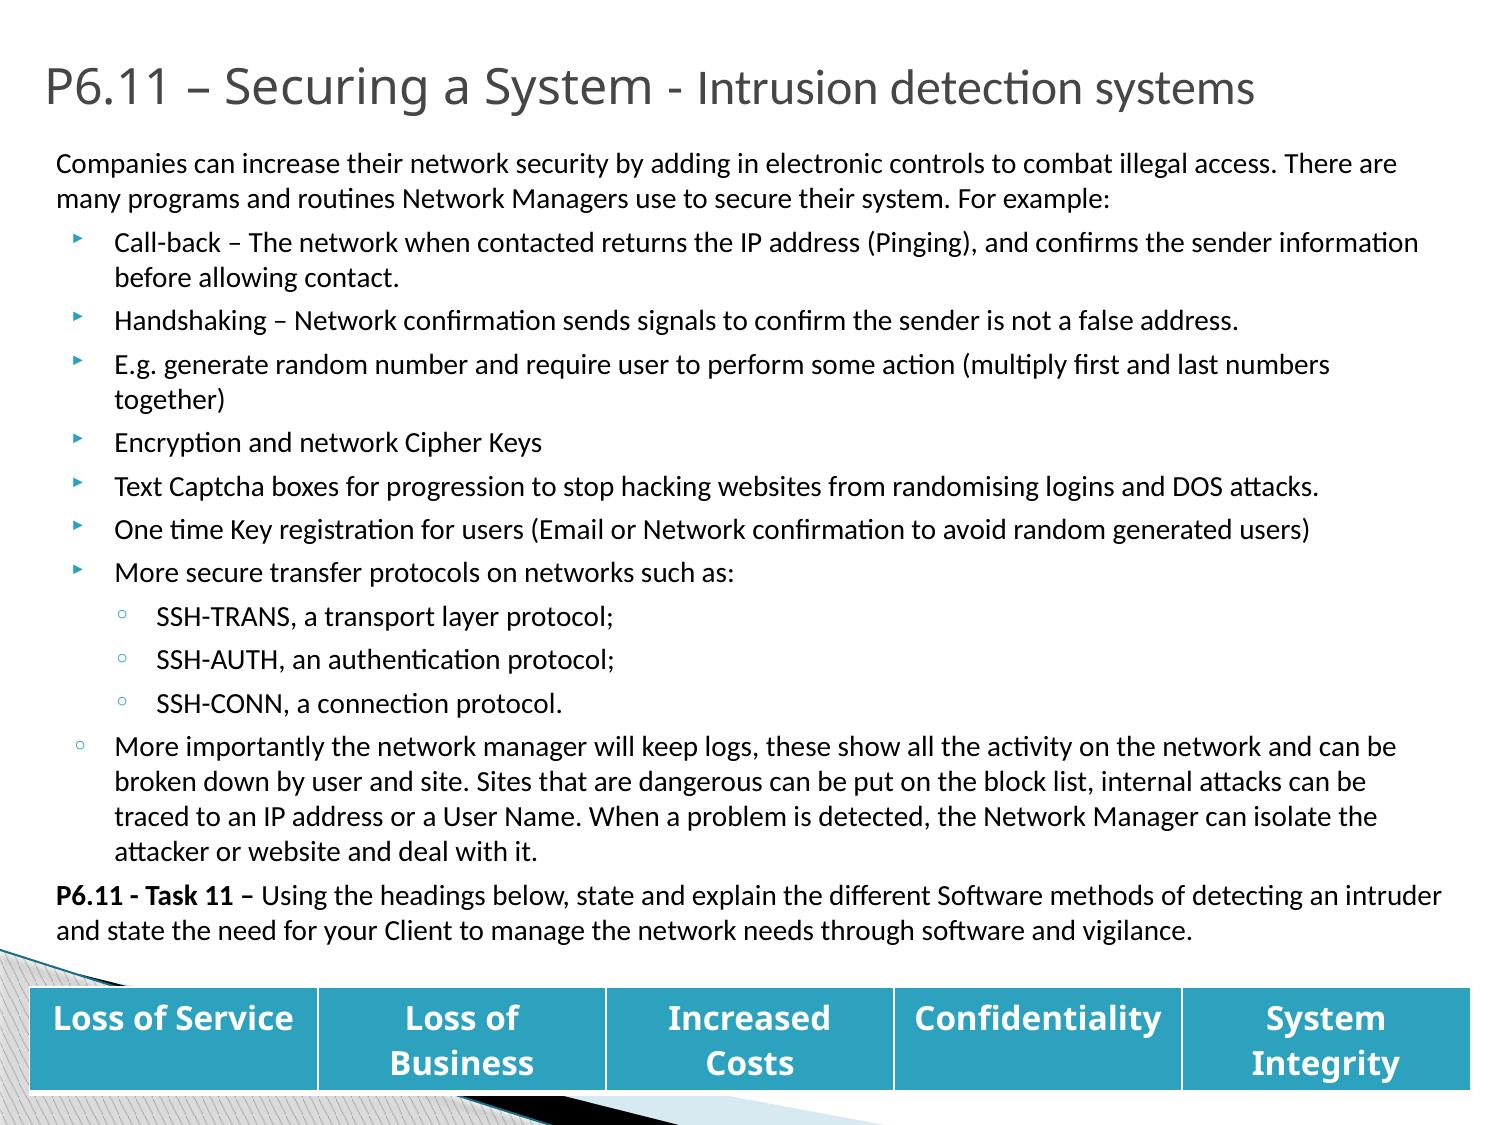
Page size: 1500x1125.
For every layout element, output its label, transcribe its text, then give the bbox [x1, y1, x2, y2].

table_header Loss of Service [30, 988, 317, 1090]
title P6.11 – Securing a System - Intrusion detection systems [29, 30, 1459, 138]
table_header Increased Costs [607, 988, 893, 1090]
table_header System Integrity [1183, 988, 1470, 1090]
table_header Confidentiality [895, 988, 1181, 1090]
table_header Loss of Business [319, 988, 605, 1090]
list Companies can increase their network security by adding in electronic controls to combat illegal access. There are many programs and routines Network Managers use to secure their system. For example: Call-back – The network when contacted returns the IP address (Pinging), and confirms the sender information before allowing contact. Handshaking – Network confirmation sends signals to confirm the sender is not a false address. E.g. generate random number and require user to perform some action (multiply first and last numbers together) Encryption and network Cipher Keys Text Captcha boxes for progression to stop hacking websites from randomising logins and DOS attacks. One time Key registration for users (Email or Network confirmation to avoid random generated users) More secure transfer protocols on networks such as: SSH-TRANS, a transport layer protocol; SSH-AUTH, an authentication protocol; SSH-CONN, a connection protocol. More importantly the network manager will keep logs, these show all the activity on the network and can be broken down by user and site. Sites that are dangerous can be put on the block list, internal attacks can be traced to an IP address or a User Name. When a problem is detected, the Network Manager can isolate the attacker or website and deal with it. P6.11 - Task 11 – Using the headings below, state and explain the different Software methods of detecting an intruder and state the need for your Client to manage the network needs through software and vigilance. [41, 138, 1459, 986]
